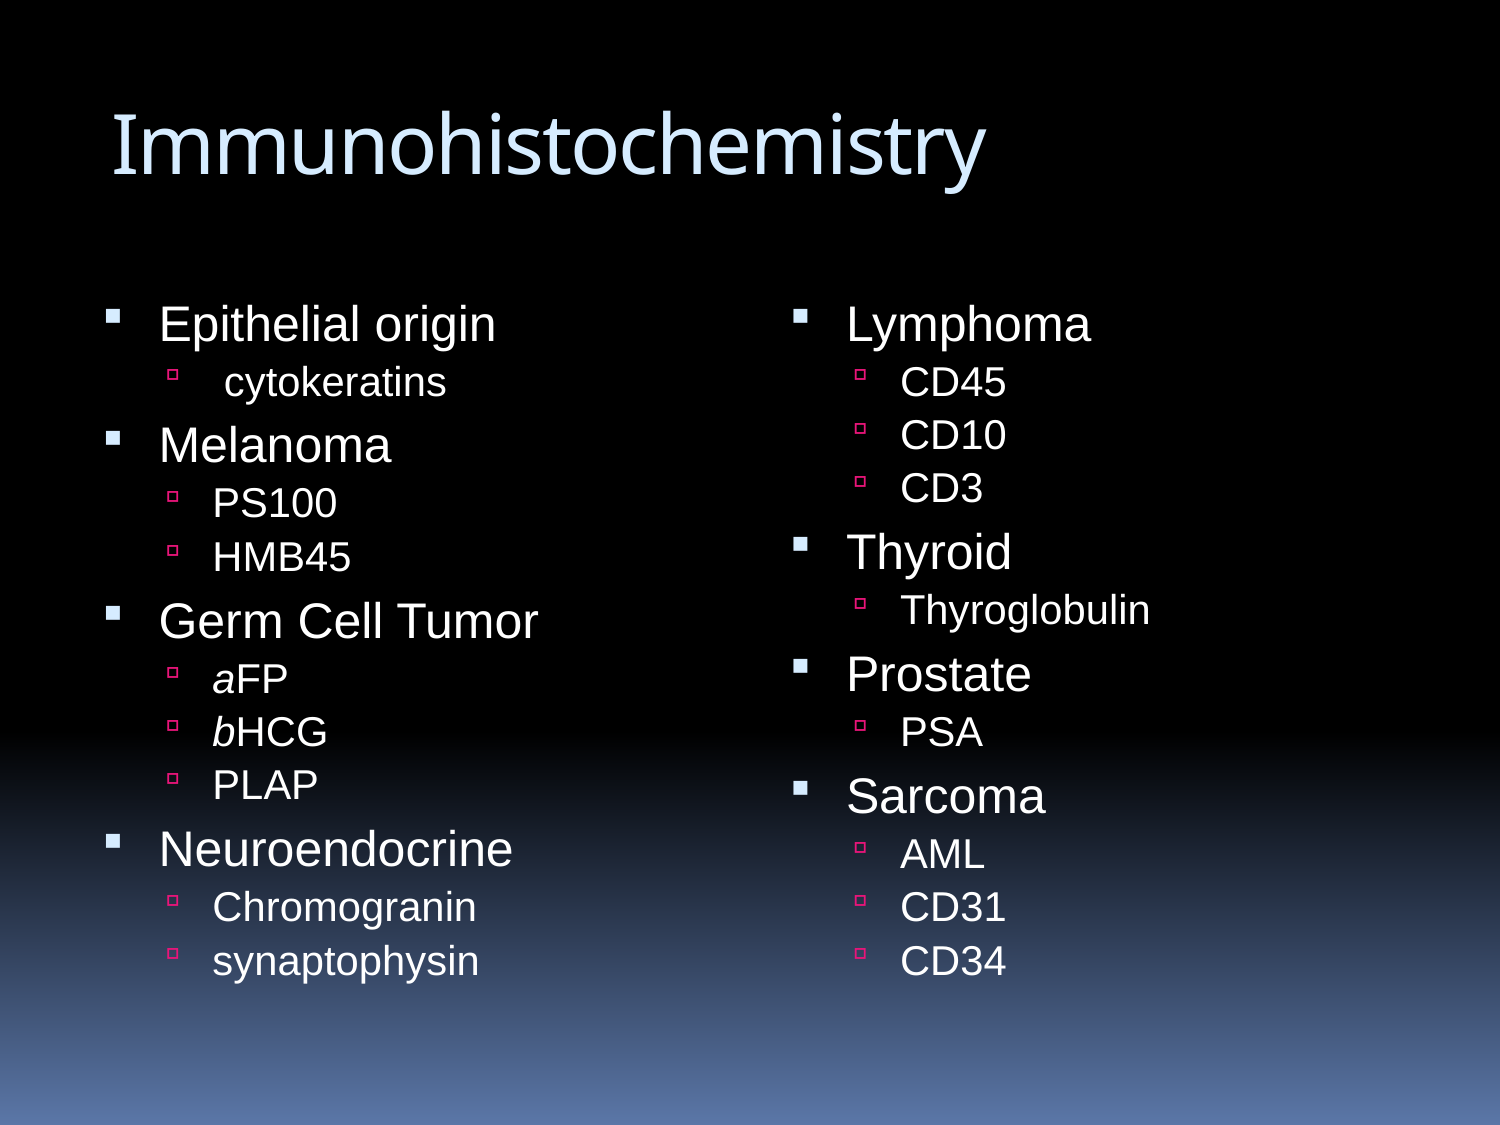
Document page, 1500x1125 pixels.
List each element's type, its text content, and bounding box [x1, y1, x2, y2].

list Lymphoma CD45 CD10 CD3 Thyroid Thyroglobulin Prostate PSA Sarcoma AML CD31 CD34 [763, 290, 1427, 1033]
title Immunohistochemistry [75, 83, 1425, 234]
list Epithelial origin cytokeratins Melanoma PS100 HMB45 Germ Cell Tumor aFP bHCG PLAP Neuroendocrine Chromogranin synaptophysin [76, 290, 739, 1033]
